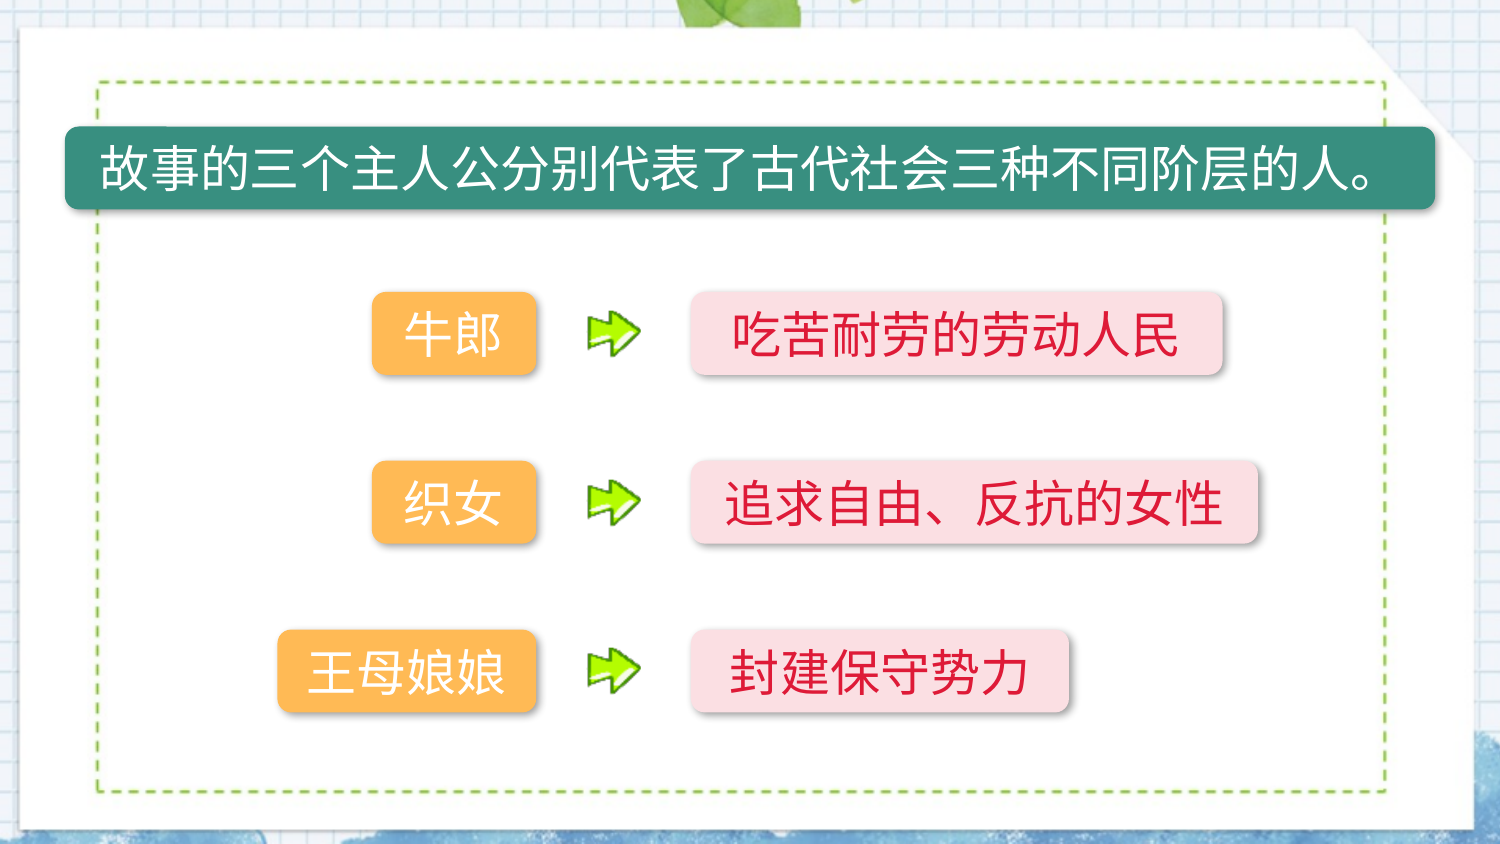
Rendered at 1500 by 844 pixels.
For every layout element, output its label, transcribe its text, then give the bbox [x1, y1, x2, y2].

text_box 追求自由、反抗的女性 [690, 460, 1258, 544]
text_box 王母娘娘 [277, 629, 537, 713]
text_box 故事的三个主人公分别代表了古代社会三种不同阶层的人。 [64, 126, 1436, 210]
text_box 织女 [371, 460, 537, 544]
text_box 吃苦耐劳的劳动人民 [690, 291, 1223, 375]
text_box 牛郎 [371, 291, 537, 375]
text_box 封建保守势力 [690, 629, 1069, 713]
picture [0, 0, 1500, 844]
